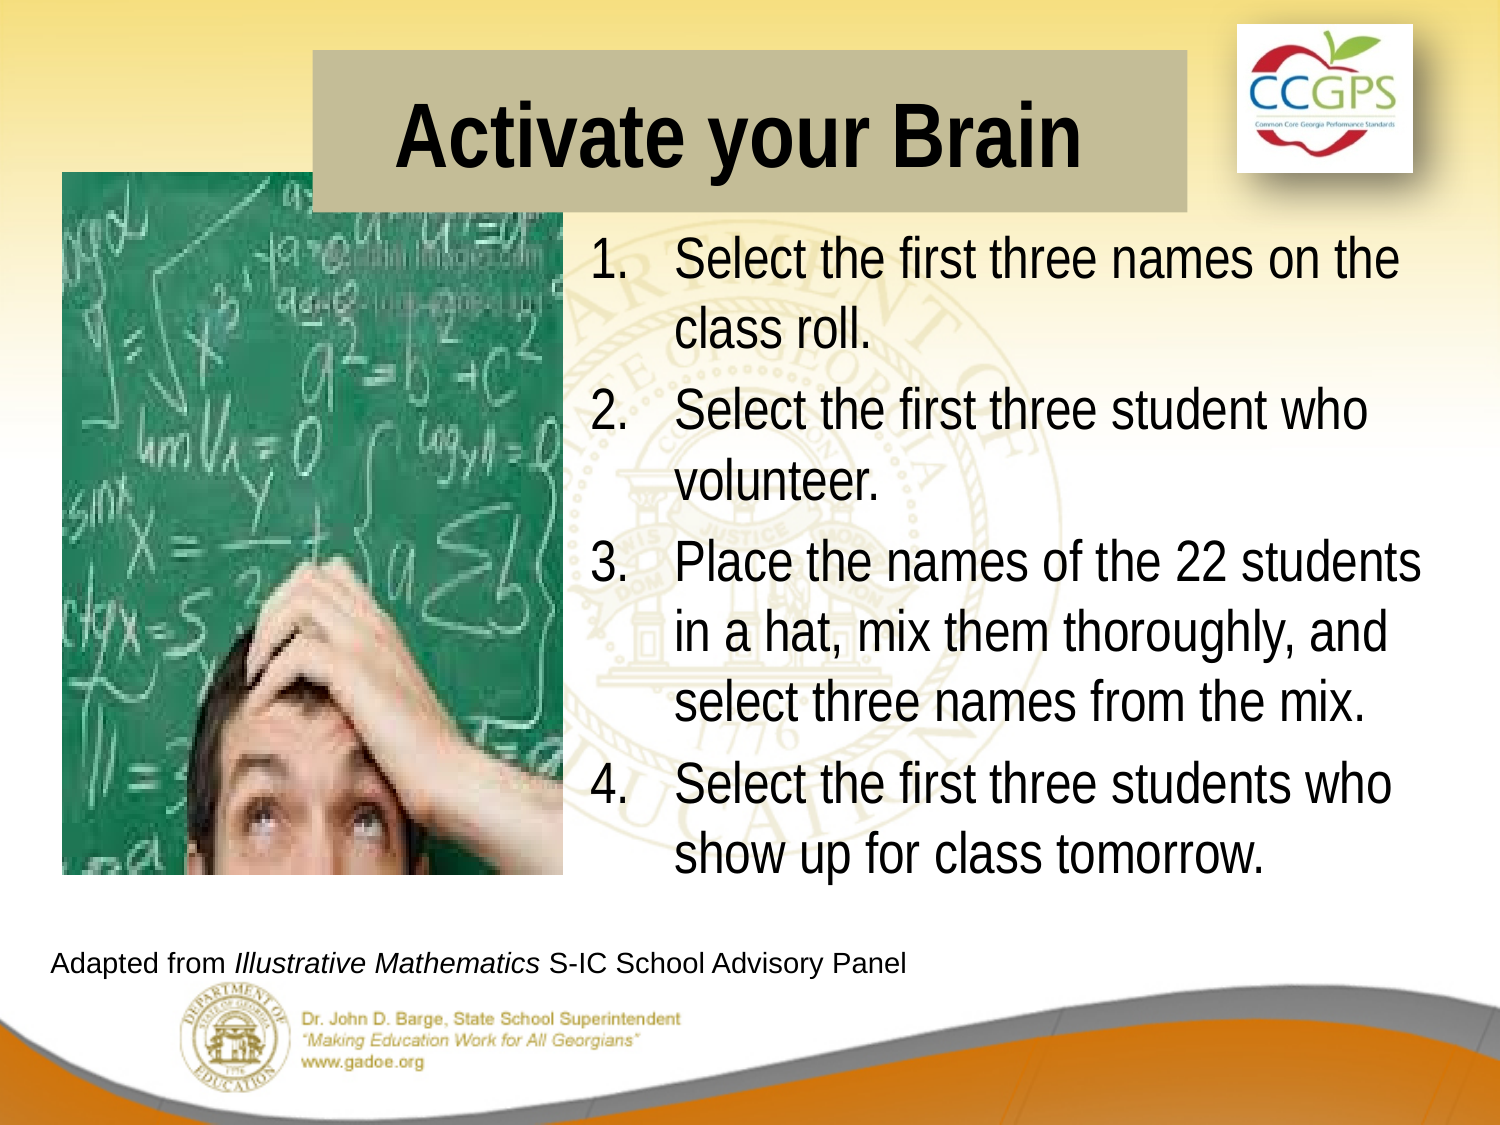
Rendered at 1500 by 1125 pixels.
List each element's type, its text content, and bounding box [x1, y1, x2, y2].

picture [0, 0, 1500, 1125]
text_box Adapted from Illustrative Mathematics S-IC School Advisory Panel [35, 936, 923, 987]
subtitle Select the first three names on the class roll. Select the first three student who volunteer. Place the names of the 22 students in a hat, mix them thoroughly, and select three names from the mix. Select the first three students who show up for class tomorrow. [574, 212, 1476, 976]
title Activate your Brain [312, 49, 1188, 213]
